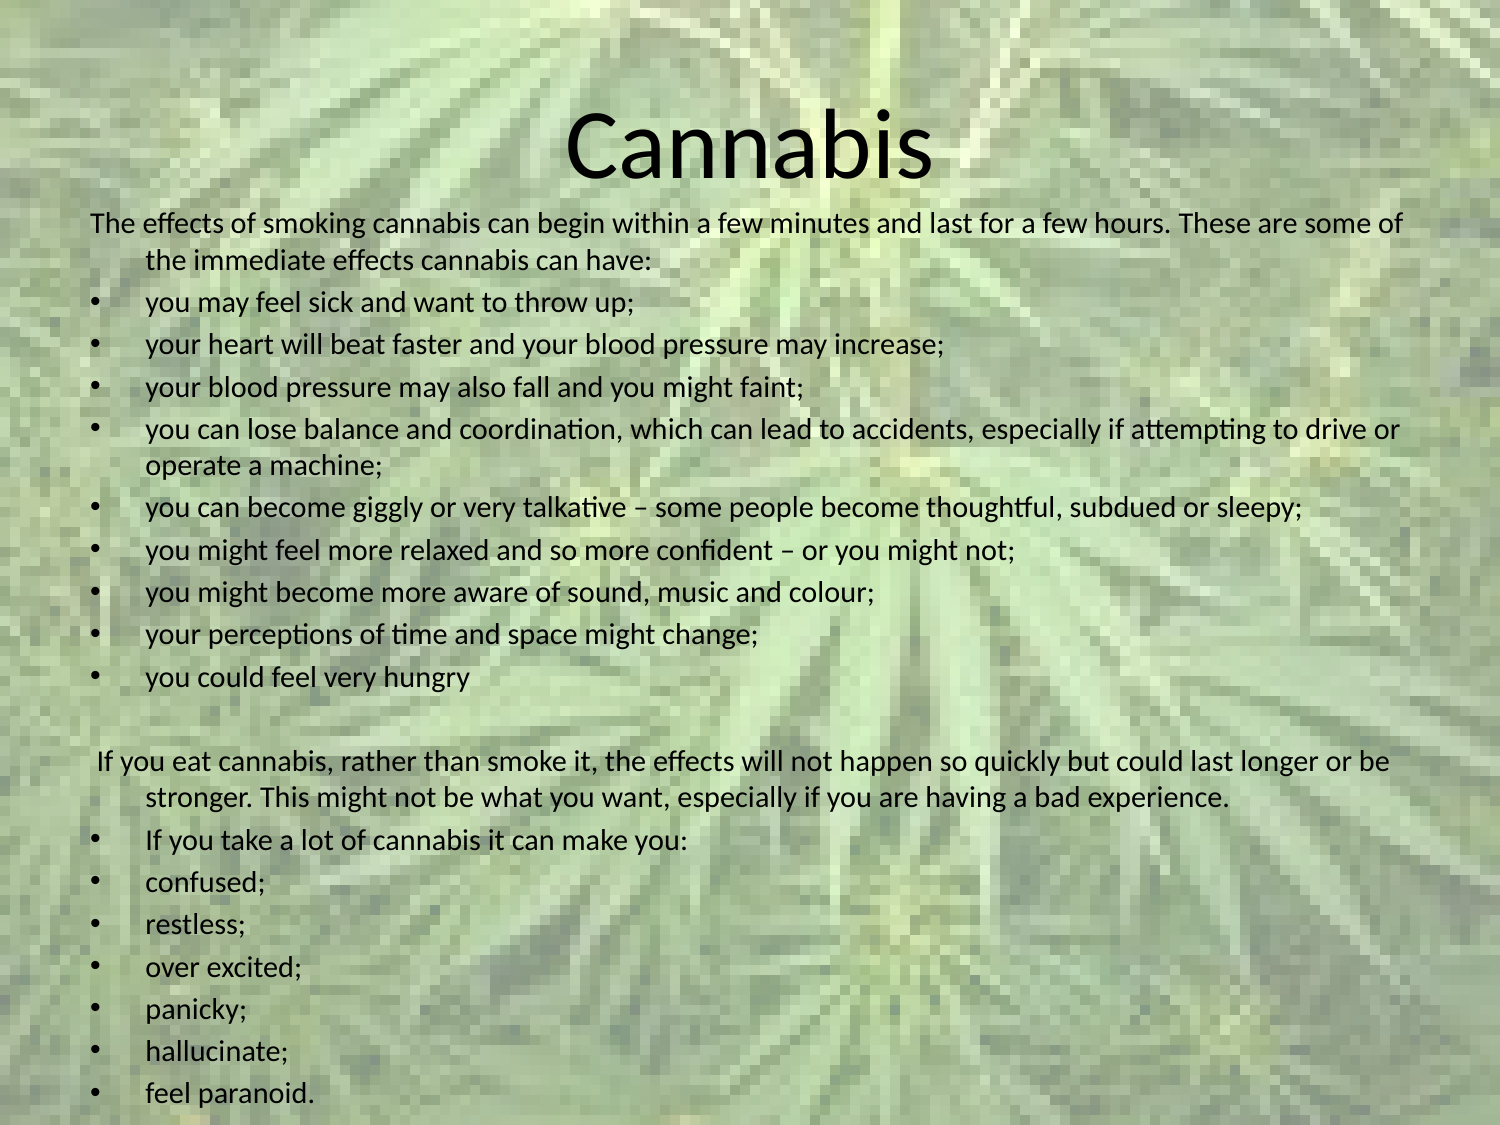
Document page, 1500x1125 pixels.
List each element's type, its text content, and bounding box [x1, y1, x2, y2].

list The effects of smoking cannabis can begin within a few minutes and last for a few hours. These are some of the immediate effects cannabis can have: you may feel sick and want to throw up; your heart will beat faster and your blood pressure may increase; your blood pressure may also fall and you might faint; you can lose balance and coordination, which can lead to accidents, especially if attempting to drive or operate a machine; you can become giggly or very talkative – some people become thoughtful, subdued or sleepy; you might feel more relaxed and so more confident – or you might not; you might become more aware of sound, music and colour; your perceptions of time and space might change; you could feel very hungry If you eat cannabis, rather than smoke it, the effects will not happen so quickly but could last longer or be stronger. This might not be what you want, especially if you are having a bad experience. If you take a lot of cannabis it can make you: confused; restless; over excited; panicky; hallucinate; feel paranoid. [75, 196, 1425, 1125]
title Cannabis [75, 45, 1425, 196]
